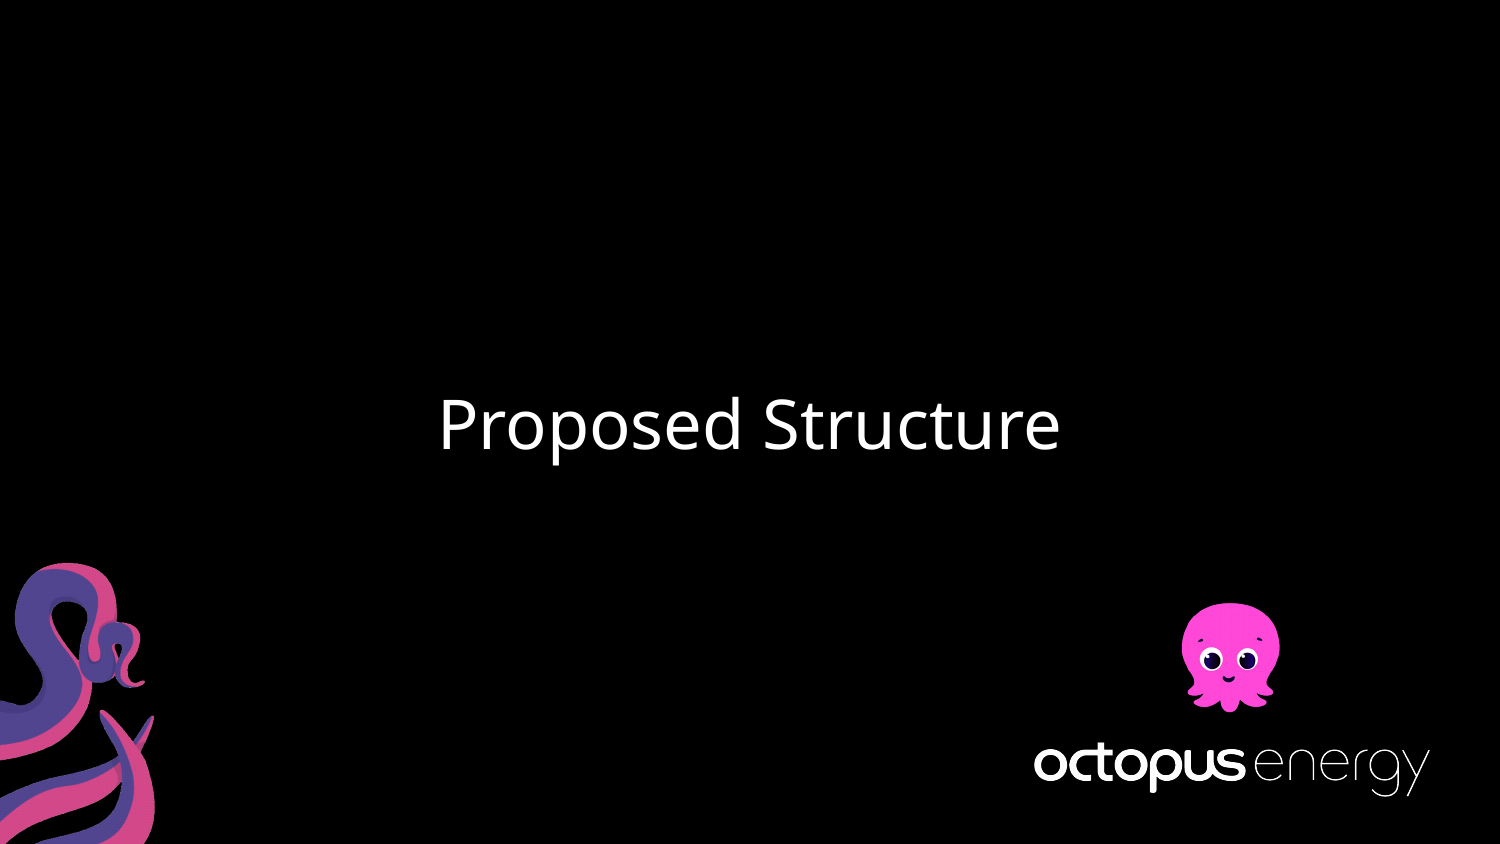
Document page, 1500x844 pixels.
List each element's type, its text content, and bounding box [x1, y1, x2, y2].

picture [0, 559, 226, 844]
picture [1176, 601, 1288, 714]
picture [1032, 737, 1432, 798]
title Proposed Structure [218, 322, 1282, 464]
